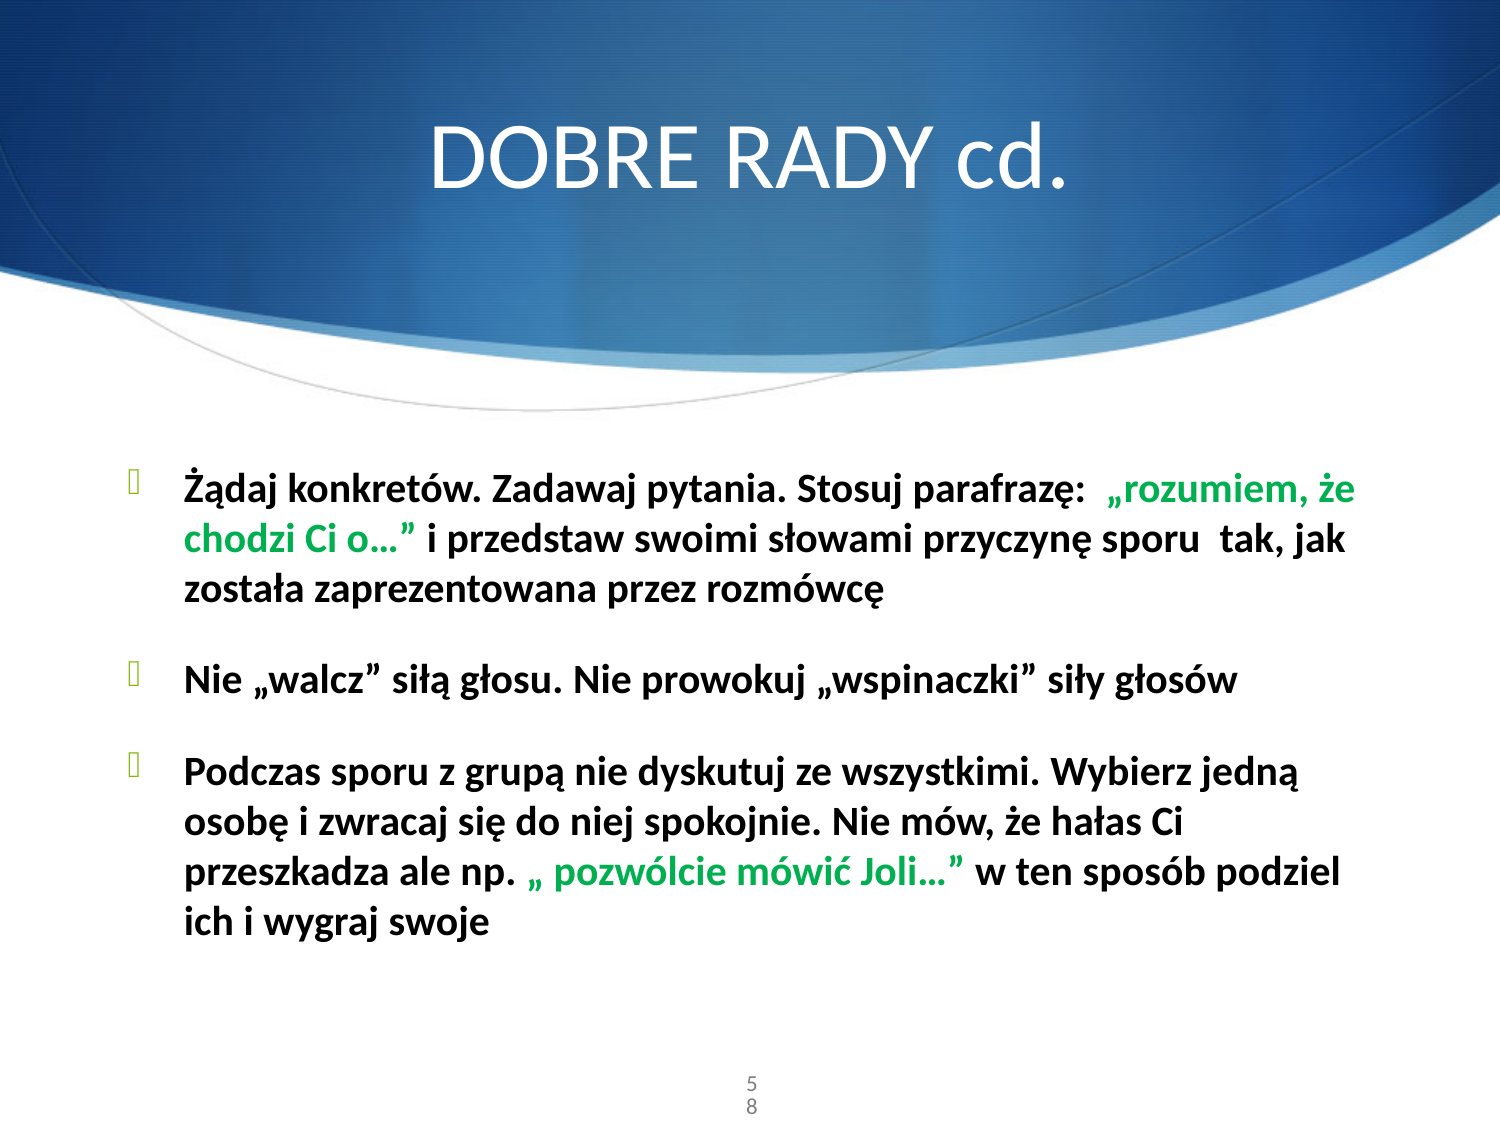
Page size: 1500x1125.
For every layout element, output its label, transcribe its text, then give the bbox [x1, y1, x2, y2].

title DOBRE RADY cd. [75, 0, 1425, 301]
slide_number 58 [730, 1062, 769, 1103]
picture [0, 0, 1500, 1125]
list Żądaj konkretów. Zadawaj pytania. Stosuj parafrazę: „rozumiem, że chodzi Ci o…” i przedstaw swoimi słowami przyczynę sporu tak, jak została zaprezentowana przez rozmówcę Nie „walcz” siłą głosu. Nie prowokuj „wspinaczki” siły głosów Podczas sporu z grupą nie dyskutuj ze wszystkimi. Wybierz jedną osobę i zwracaj się do niej spokojnie. Nie mów, że hałas Ci przeszkadza ale np. „ pozwólcie mówić Joli…” w ten sposób podziel ich i wygraj swoje [121, 454, 1379, 991]
